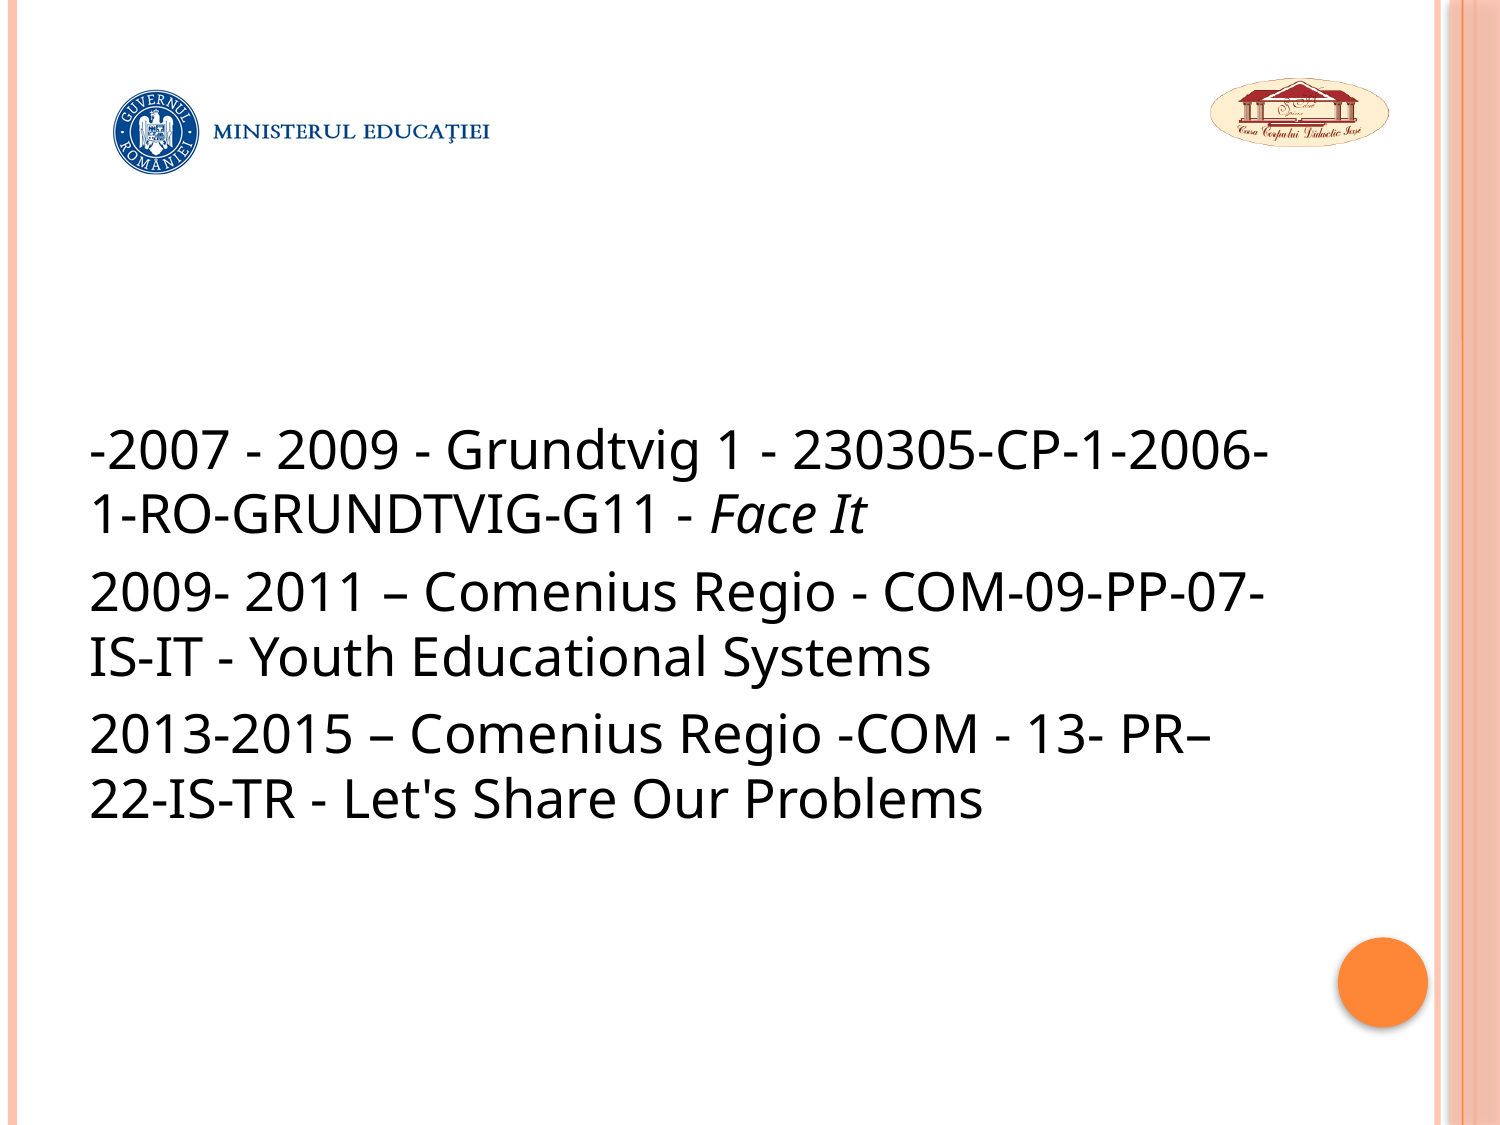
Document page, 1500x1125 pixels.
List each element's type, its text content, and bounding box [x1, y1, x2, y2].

picture [111, 89, 491, 175]
picture [1210, 77, 1391, 148]
list -2007 - 2009 - Grundtvig 1 - 230305-CP-1-2006-1-RO-GRUNDTVIG-G11 - Face It 2009- 2011 – Comenius Regio - COM-09-PP-07-IS-IT - Youth Educational Systems 2013-2015 – Comenius Regio -COM - 13- PR– 22-IS-TR - Let's Share Our Problems [75, 262, 1300, 1062]
